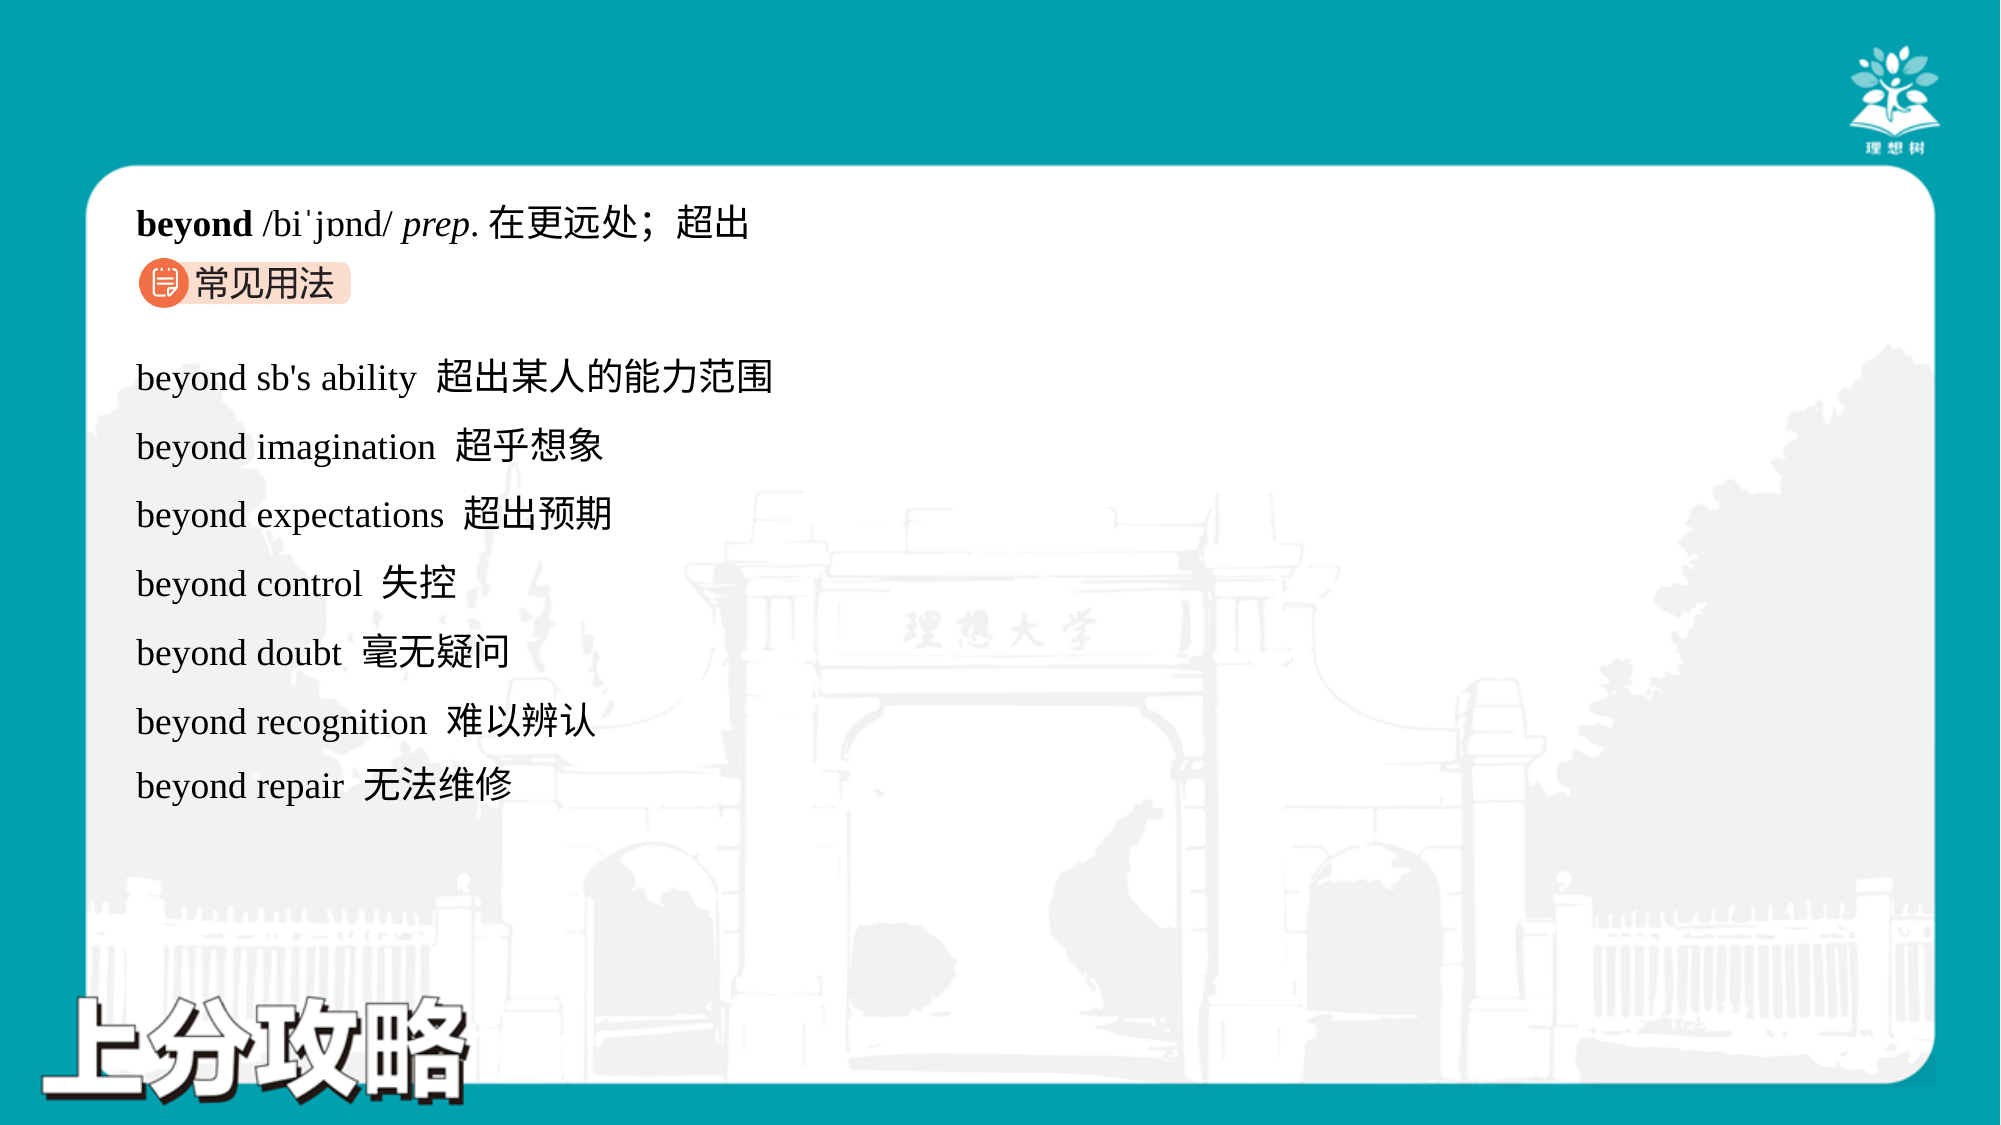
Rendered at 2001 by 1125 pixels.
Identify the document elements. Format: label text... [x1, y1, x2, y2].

text_box beyond sb's ability 超出某人的能力范围 beyond imagination 超乎想象 beyond expectations 超出预期 beyond control 失控 beyond doubt 毫无疑问 beyond recognition 难以辨认 beyond repair 无法维修#71 [136, 329, 1865, 799]
text_box beyond /biˈjɒnd/ prep.在更远处；超出#63 [136, 177, 1865, 236]
picture [0, 0, 2000, 1125]
